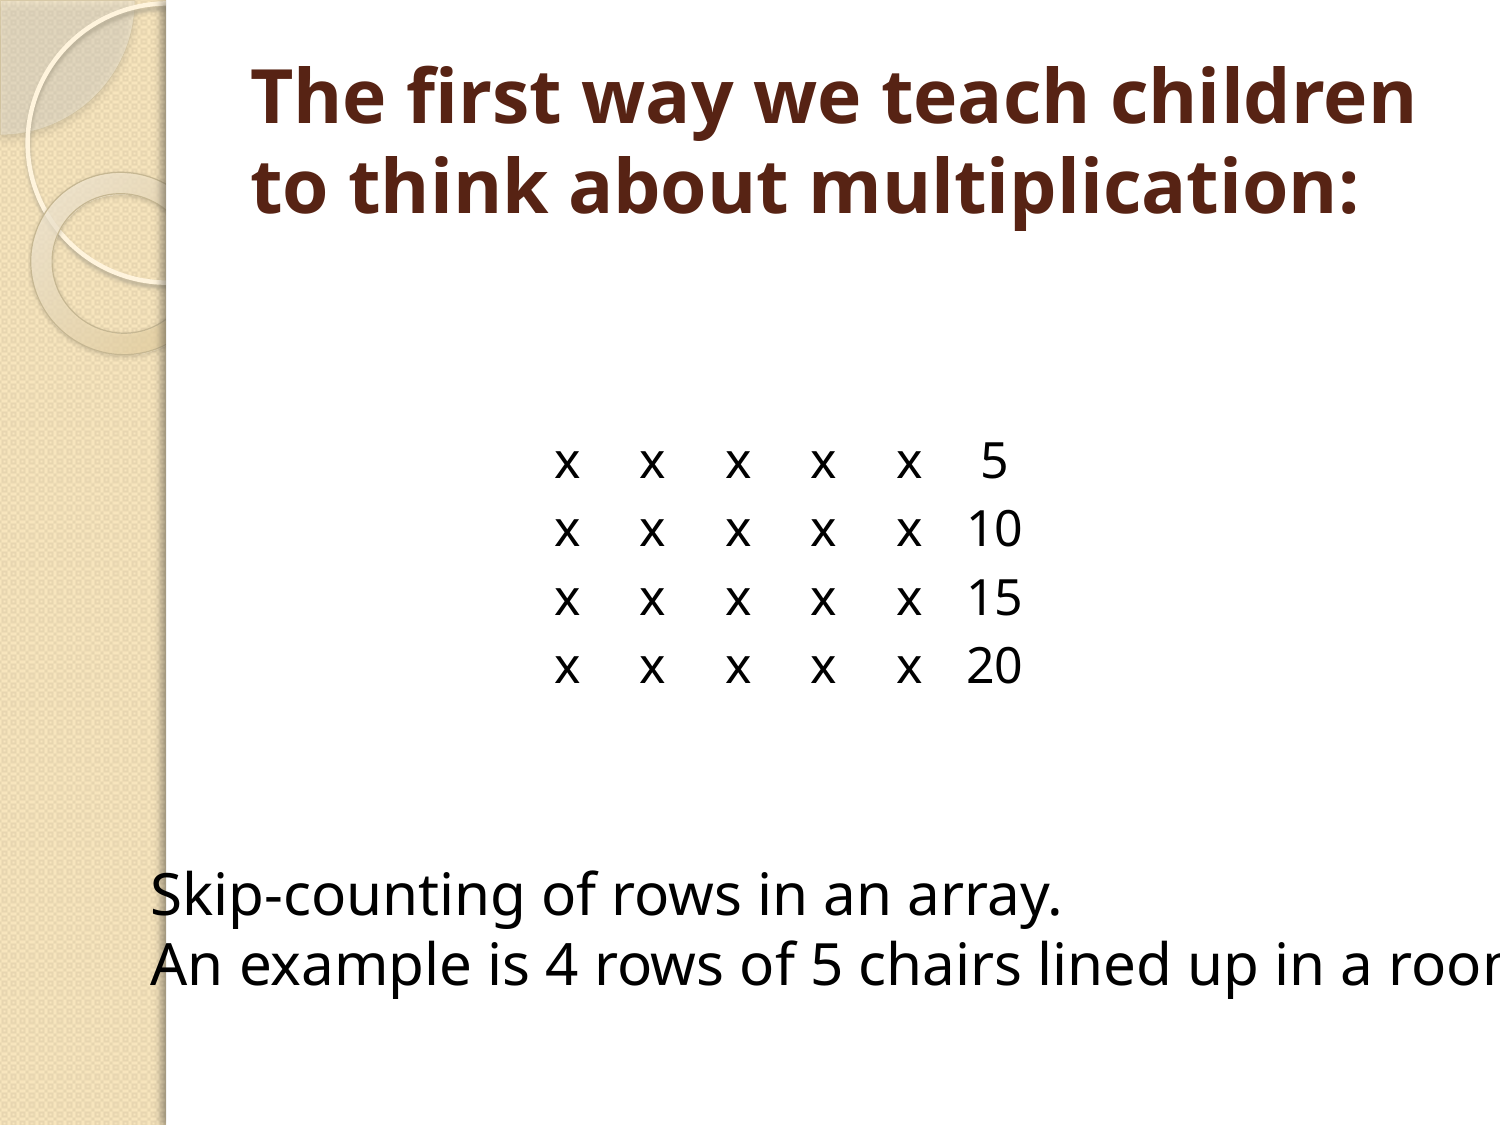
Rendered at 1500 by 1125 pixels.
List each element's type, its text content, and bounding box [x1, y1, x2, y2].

table_cell x [697, 496, 780, 561]
text_box Skip-counting of rows in an array. An example is 4 rows of 5 chairs lined up in a room. [135, 849, 1500, 1005]
table_cell x [611, 631, 695, 766]
table_cell x [611, 496, 695, 561]
table_cell 15 [953, 563, 1036, 629]
table_header 5 [953, 426, 1036, 491]
table_header x [867, 426, 951, 491]
table_header x [782, 426, 866, 491]
table_cell x [697, 563, 780, 629]
table_cell x [526, 631, 610, 766]
table_cell x [526, 496, 610, 561]
table_cell x [611, 563, 695, 629]
table_cell 10 [953, 496, 1036, 561]
table_cell 20 [953, 631, 1036, 766]
table_cell x [867, 496, 951, 561]
table_cell x [867, 631, 951, 766]
table_cell x [526, 563, 610, 629]
table_cell x [782, 631, 866, 766]
table_header x [697, 426, 780, 491]
table_cell x [782, 496, 866, 561]
table_cell x [867, 563, 951, 629]
table_cell x [782, 563, 866, 629]
table_header x [611, 426, 695, 491]
table_header x [526, 426, 610, 491]
title The first way we teach children to think about multiplication: [235, 45, 1466, 233]
table_cell x [697, 631, 780, 766]
